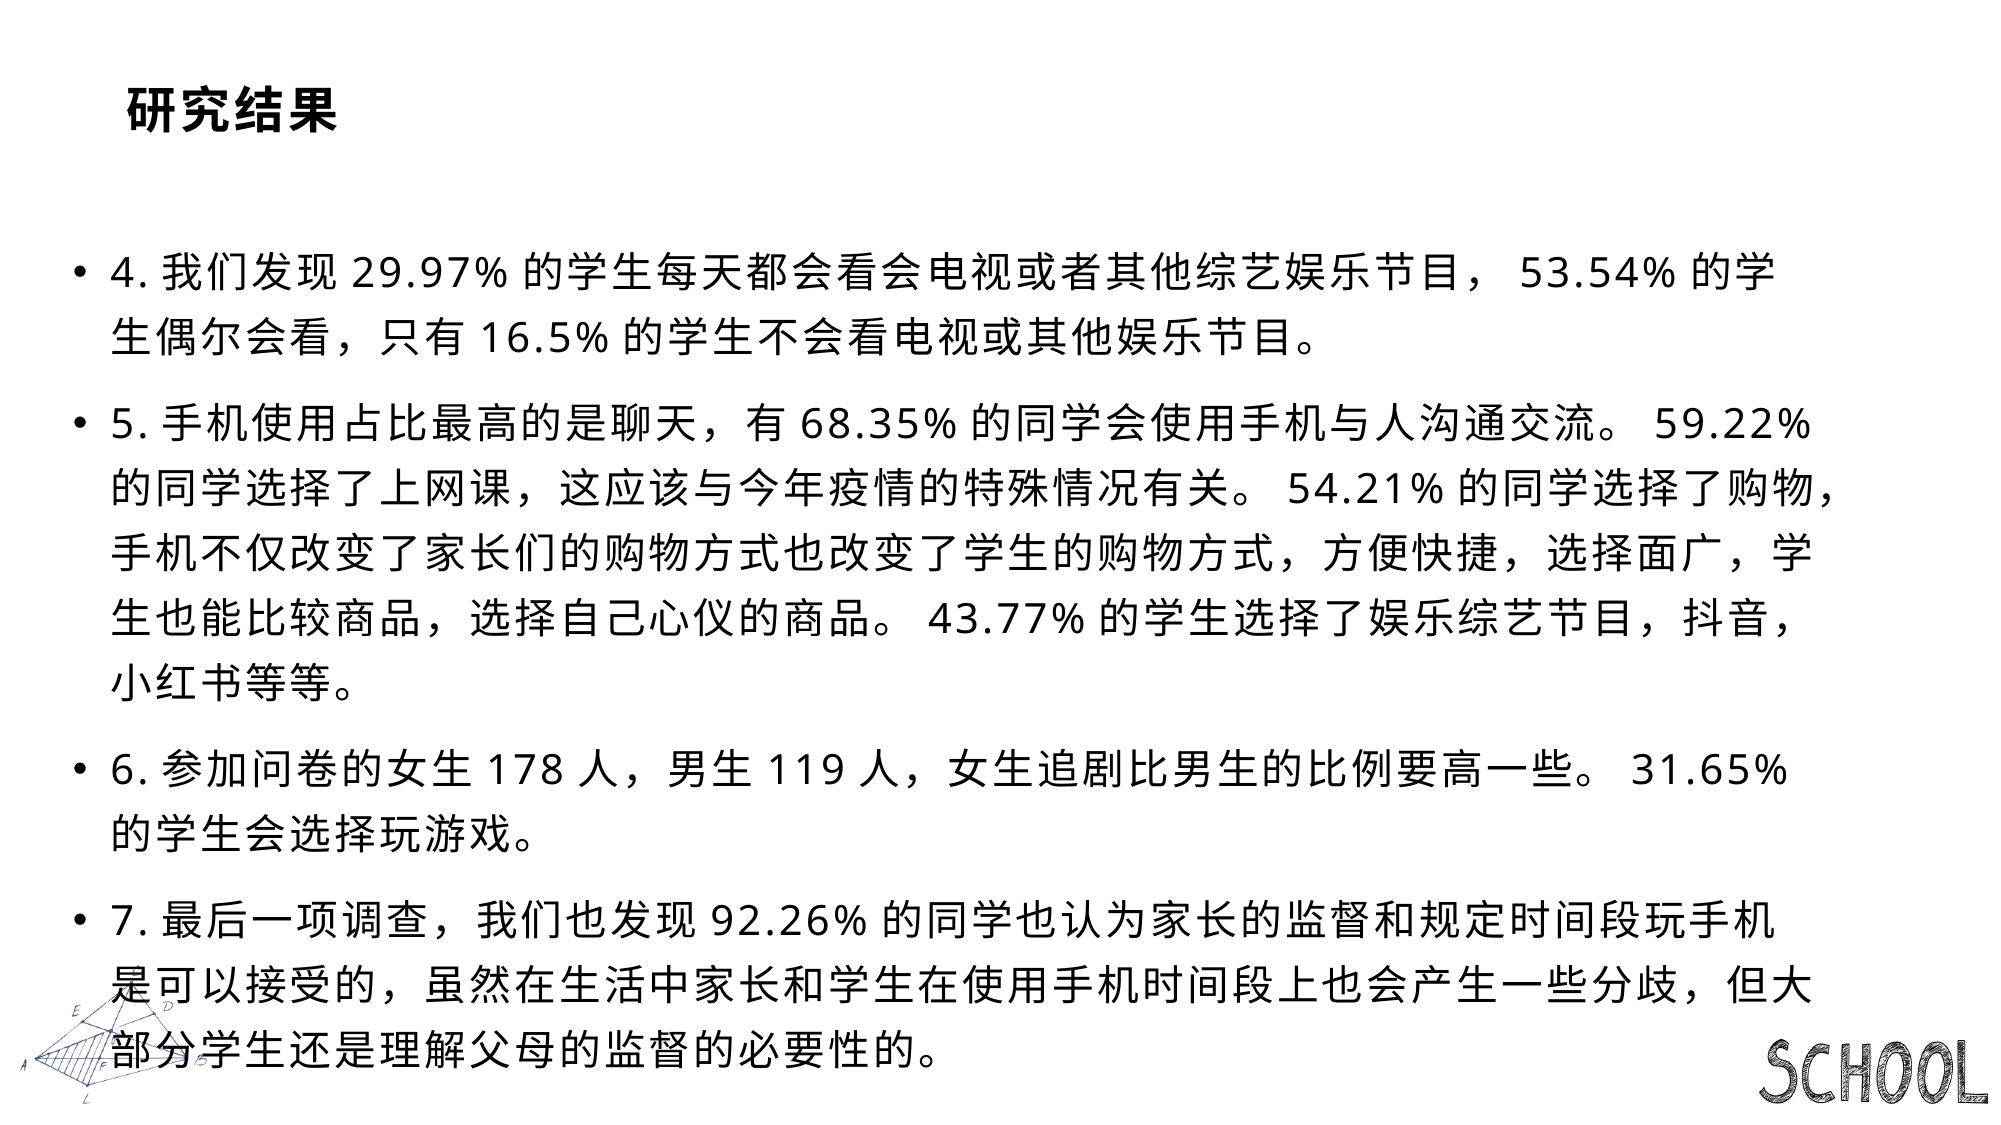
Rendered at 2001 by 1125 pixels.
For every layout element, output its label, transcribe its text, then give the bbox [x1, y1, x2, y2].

list 4.我们发现29.97%的学生每天都会看会电视或者其他综艺娱乐节目，53.54%的学生偶尔会看，只有16.5%的学生不会看电视或其他娱乐节目。 5.手机使用占比最高的是聊天，有68.35%的同学会使用手机与人沟通交流。59.22%的同学选择了上网课，这应该与今年疫情的特殊情况有关。54.21%的同学选择了购物，手机不仅改变了家长们的购物方式也改变了学生的购物方式，方便快捷，选择面广，学生也能比较商品，选择自己心仪的商品。43.77%的学生选择了娱乐综艺节目，抖音，小红书等等。 6.参加问卷的女生178人，男生119人，女生追剧比男生的比例要高一些。31.65%的学生会选择玩游戏。 7.最后一项调查，我们也发现92.26%的同学也认为家长的监督和规定时间段玩手机是可以接受的，虽然在生活中家长和学生在使用手机时间段上也会产生一些分歧，但大部分学生还是理解父母的监督的必要性的。 [56, 145, 1837, 1121]
picture [20, 965, 56, 1104]
picture [1837, 1039, 1988, 1104]
title 研究结果 [109, 72, 1891, 146]
